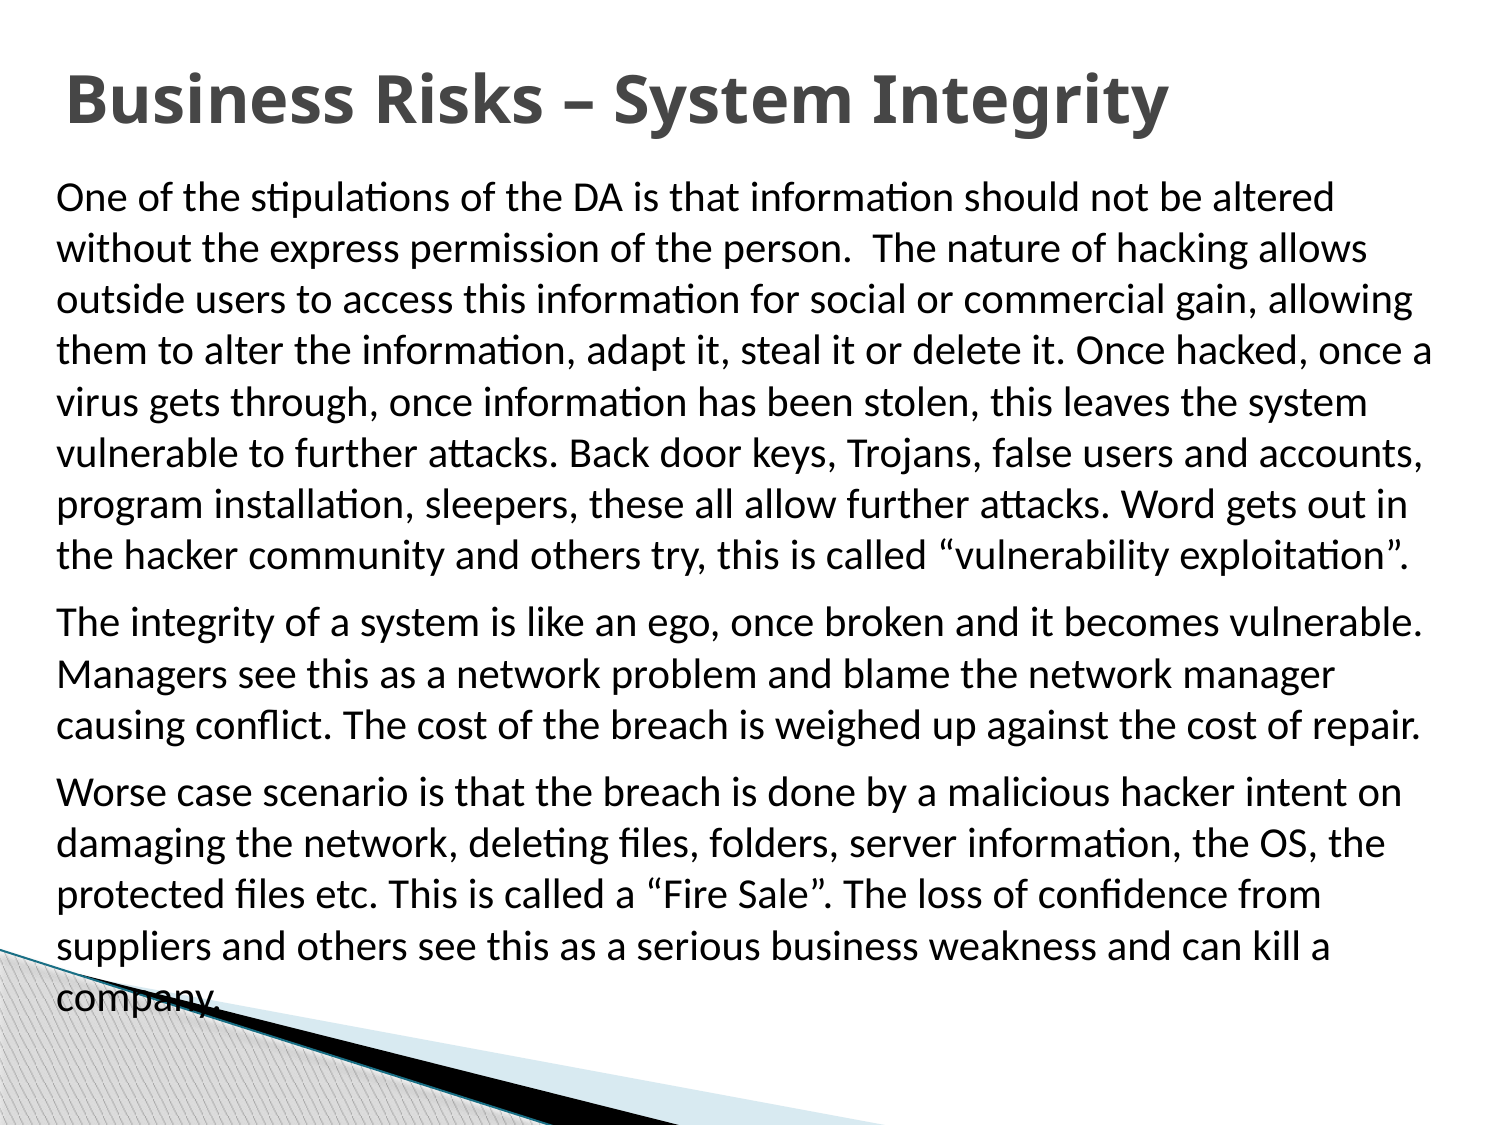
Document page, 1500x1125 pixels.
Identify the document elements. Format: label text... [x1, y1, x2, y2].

list One of the stipulations of the DA is that information should not be altered without the express permission of the person. The nature of hacking allows outside users to access this information for social or commercial gain, allowing them to alter the information, adapt it, steal it or delete it. Once hacked, once a virus gets through, once information has been stolen, this leaves the system vulnerable to further attacks. Back door keys, Trojans, false users and accounts, program installation, sleepers, these all allow further attacks. Word gets out in the hacker community and others try, this is called “vulnerability exploitation”. The integrity of a system is like an ego, once broken and it becomes vulnerable. Managers see this as a network problem and blame the network manager causing conflict. The cost of the breach is weighed up against the cost of repair. Worse case scenario is that the breach is done by a malicious hacker intent on damaging the network, deleting files, folders, server information, the OS, the protected files etc. This is called a “Fire Sale”. The loss of confidence from suppliers and others see this as a serious business weakness and can kill a company. [41, 160, 1459, 1047]
title Business Risks – System Integrity [49, 32, 1400, 161]
